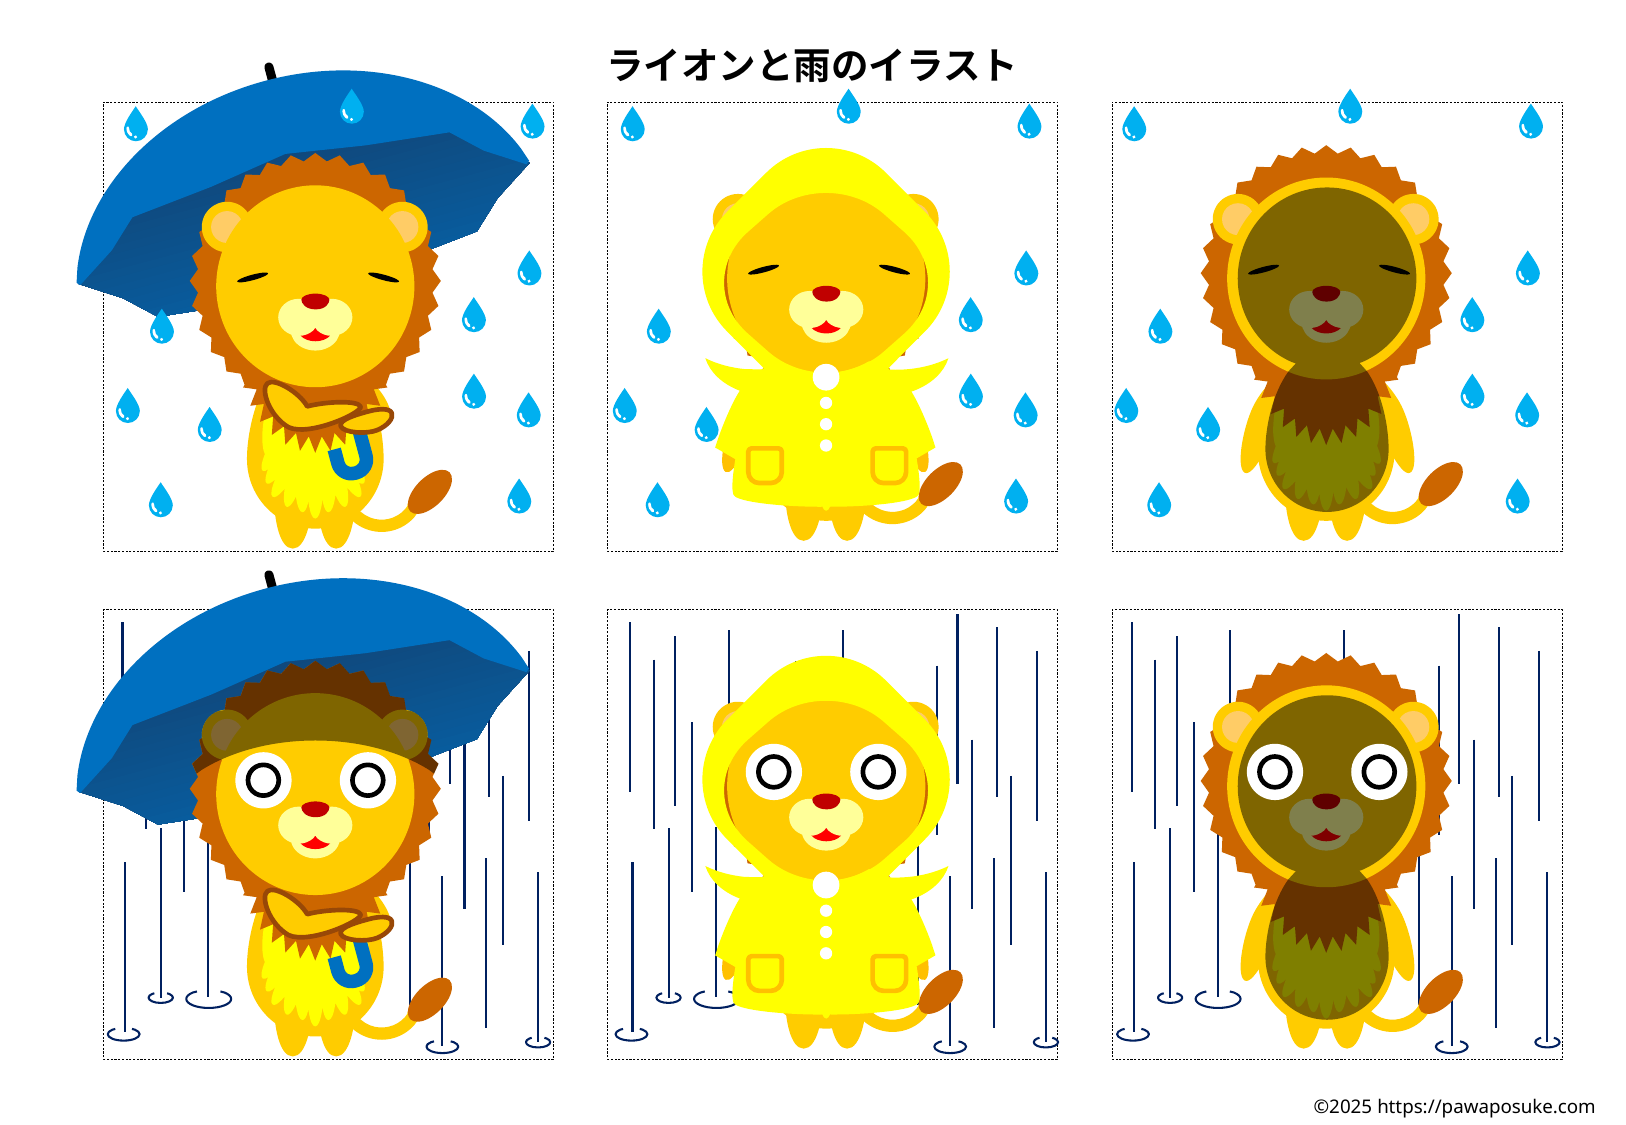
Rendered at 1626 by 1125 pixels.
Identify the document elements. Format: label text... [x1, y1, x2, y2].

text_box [612, 88, 1042, 541]
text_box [1116, 613, 1560, 1054]
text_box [1114, 88, 1544, 541]
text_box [615, 613, 1059, 1054]
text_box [70, 569, 551, 1057]
text_box ライオンと雨のイラスト [591, 34, 1034, 95]
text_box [70, 61, 545, 549]
